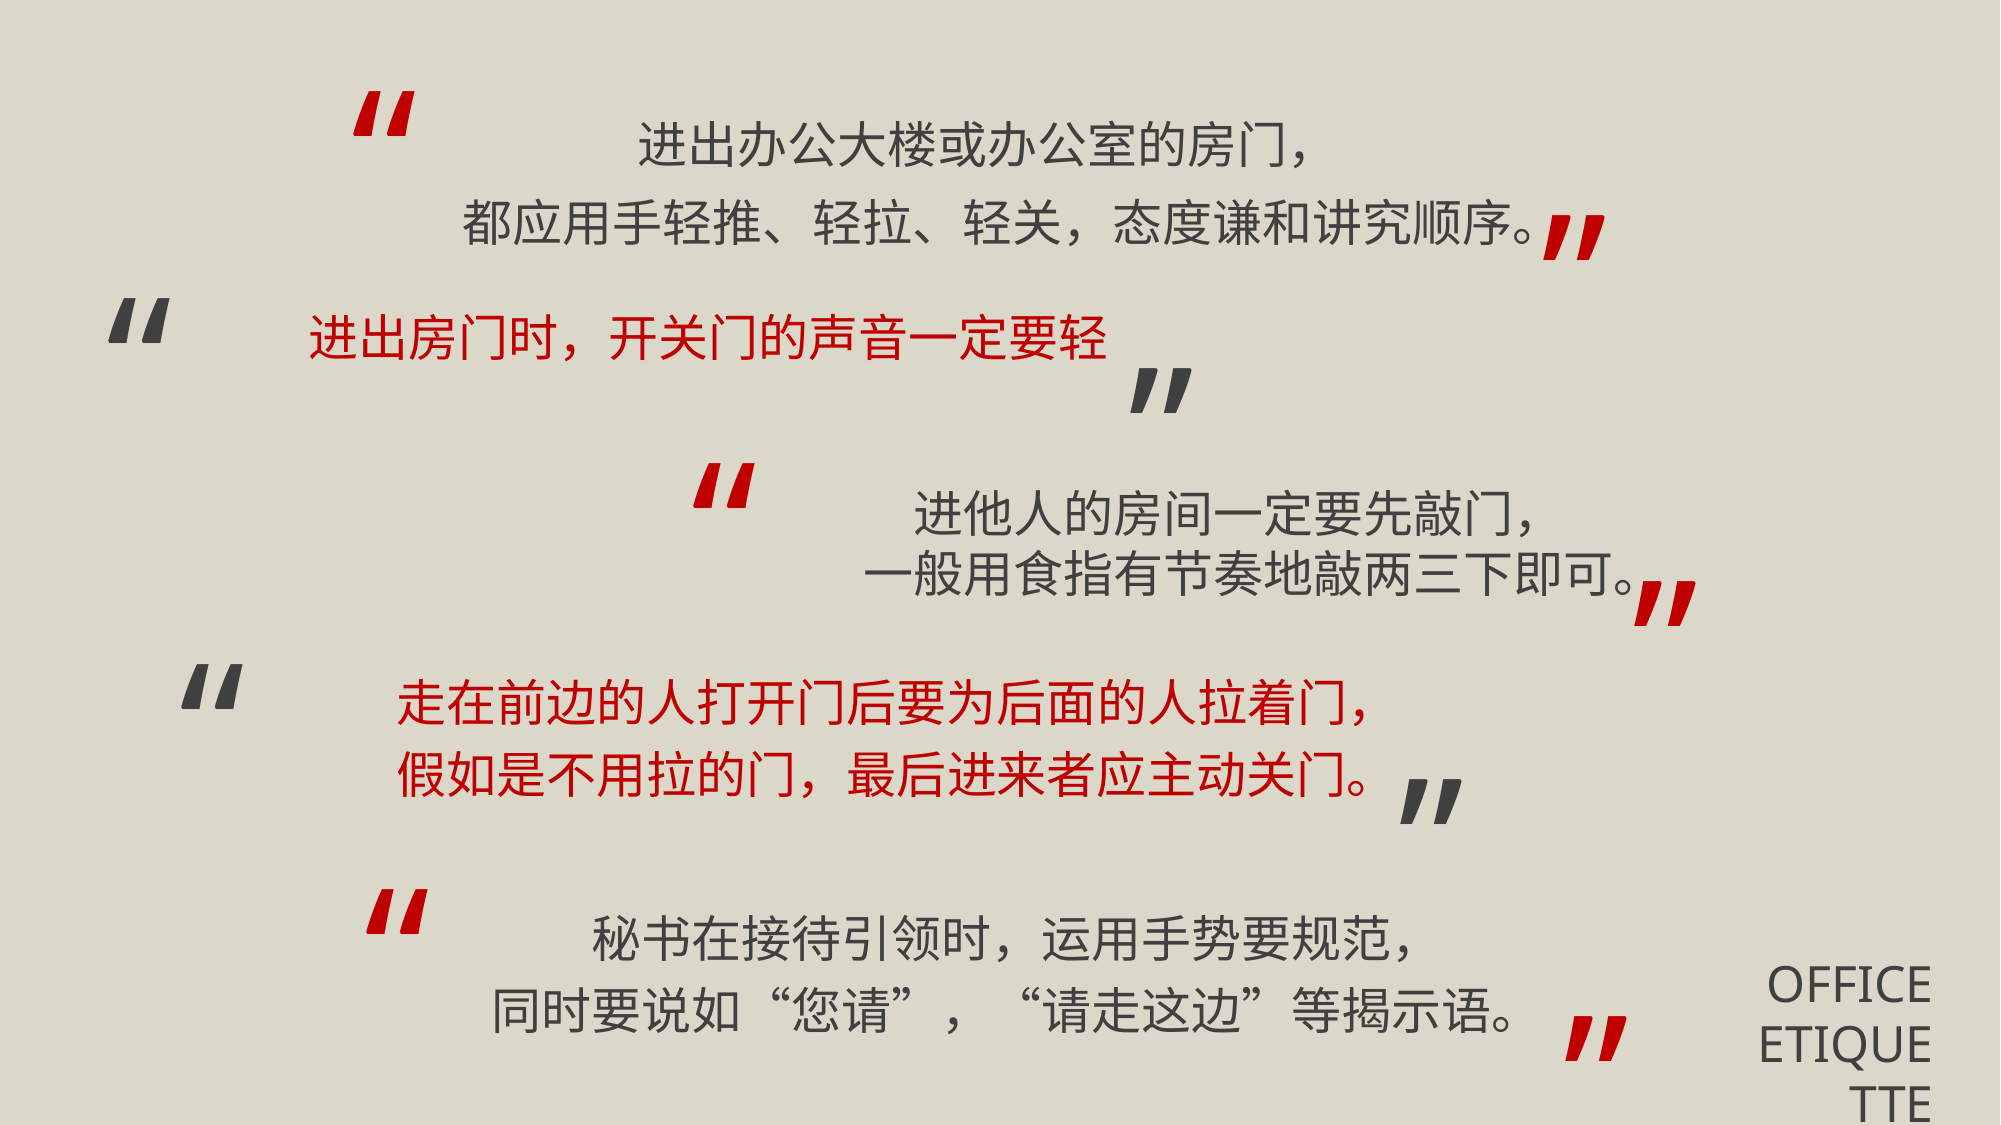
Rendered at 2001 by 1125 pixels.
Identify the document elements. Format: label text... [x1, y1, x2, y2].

text_box OFFICE ETIQUETTE [1761, 944, 1949, 1125]
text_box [91, 32, 1761, 1125]
